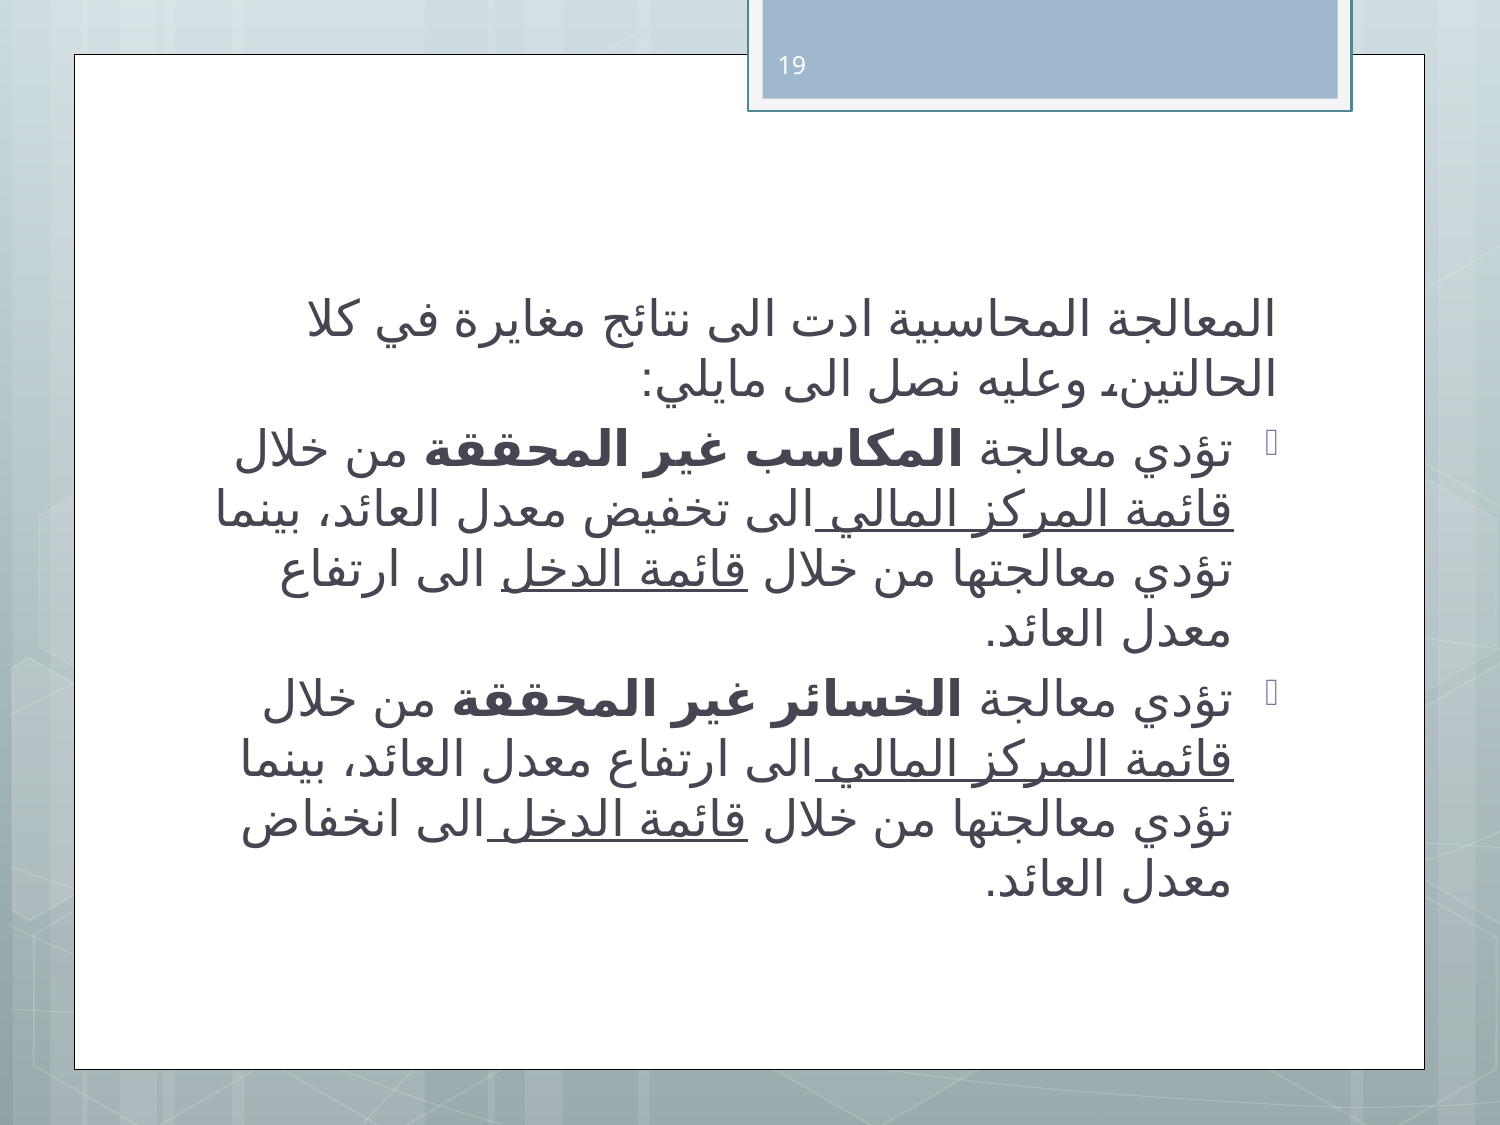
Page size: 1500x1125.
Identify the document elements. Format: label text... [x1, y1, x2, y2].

slide_number 19 [762, 36, 982, 97]
list المعالجة المحاسبية ادت الى نتائج مغايرة في كلا الحالتين، وعليه نصل الى مايلي: تؤدي معالجة المكاسب غير المحققة من خلال قائمة المركز المالي الى تخفيض معدل العائد، بينما تؤدي معالجتها من خلال قائمة الدخل الى ارتفاع معدل العائد. تؤدي معالجة الخسائر غير المحققة من خلال قائمة المركز المالي الى ارتفاع معدل العائد، بينما تؤدي معالجتها من خلال قائمة الدخل الى انخفاض معدل العائد. [159, 278, 1306, 855]
